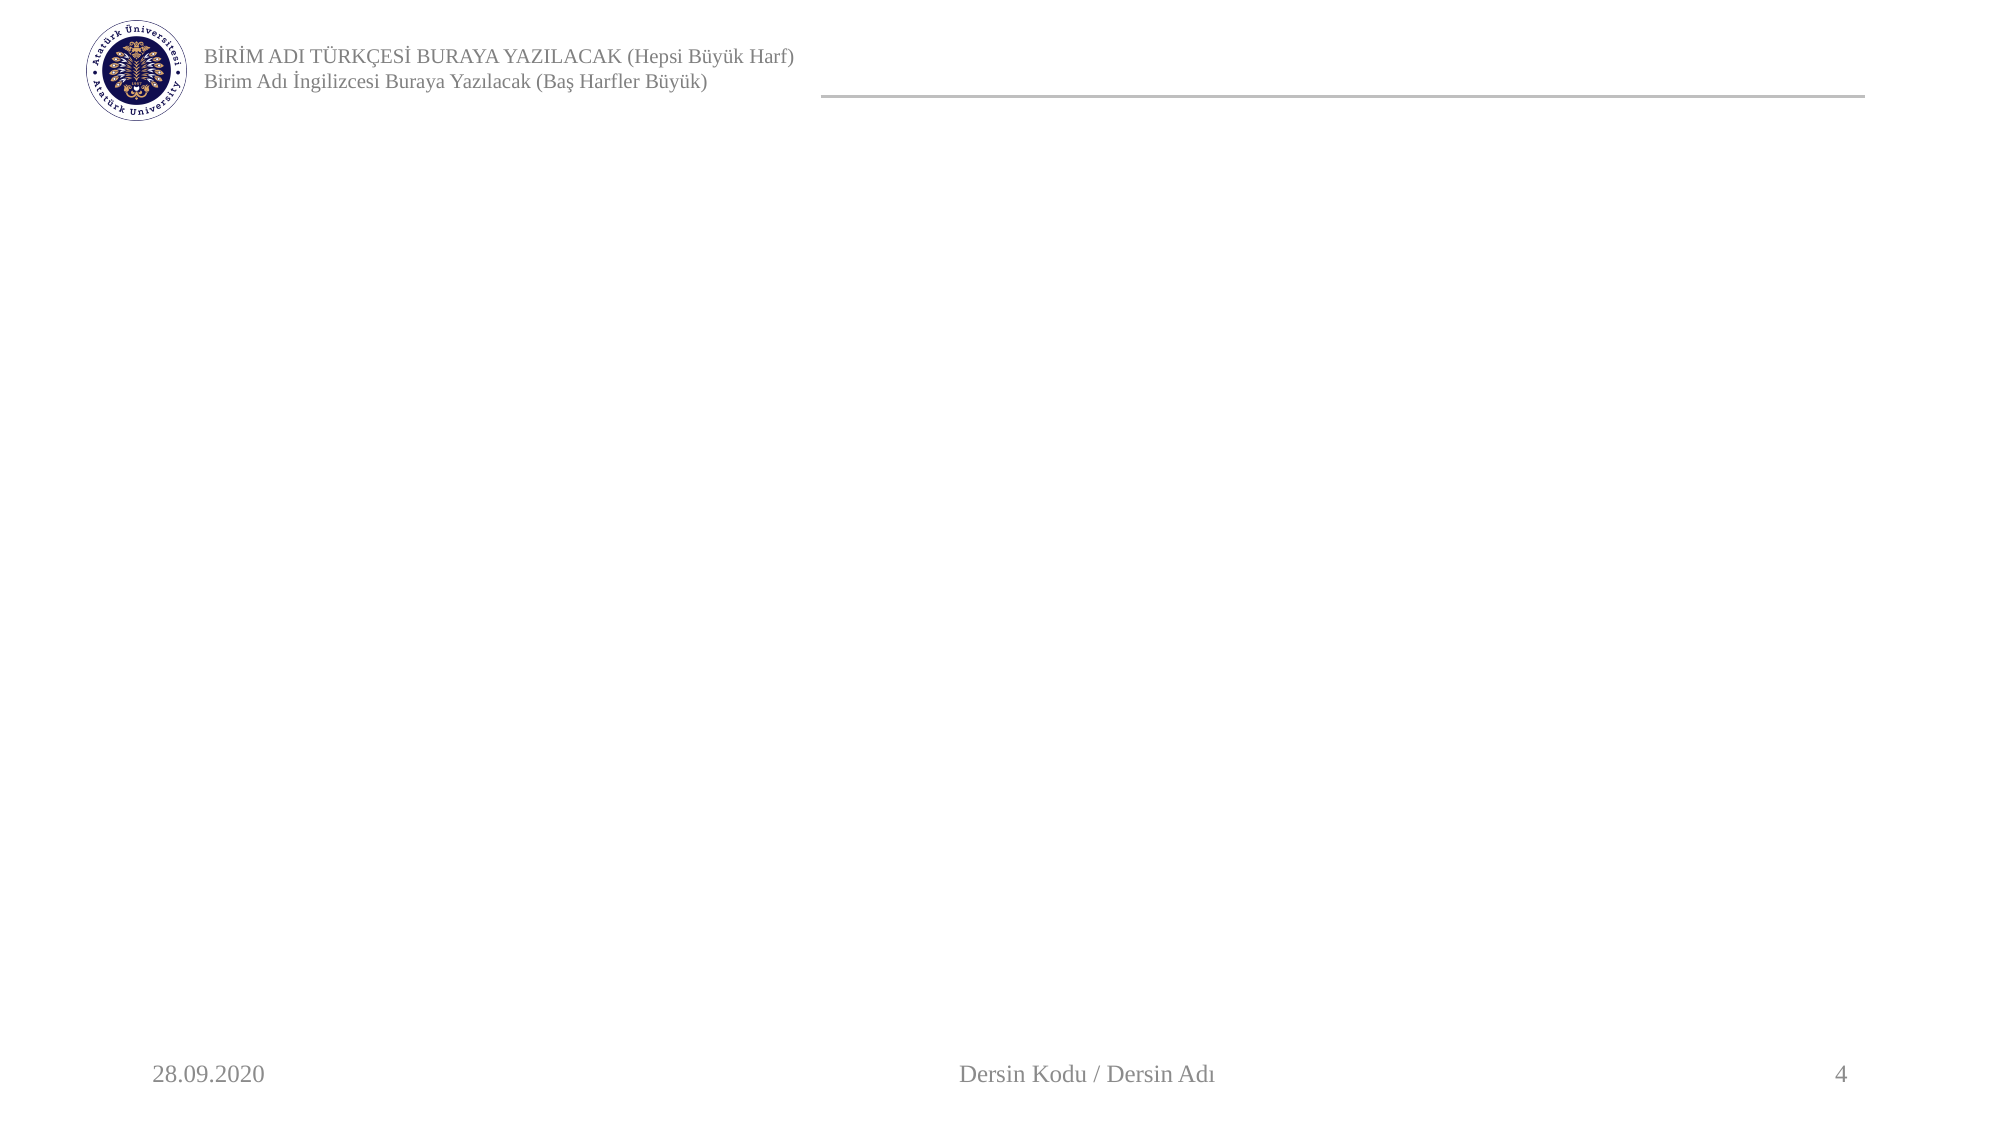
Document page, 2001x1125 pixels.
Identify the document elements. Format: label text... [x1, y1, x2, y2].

picture [86, 20, 187, 121]
slide_number 4 [1795, 1042, 1863, 1103]
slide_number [137, 1042, 374, 1103]
footer Dersin Kodu / Dersin Adı [410, 1042, 1765, 1103]
